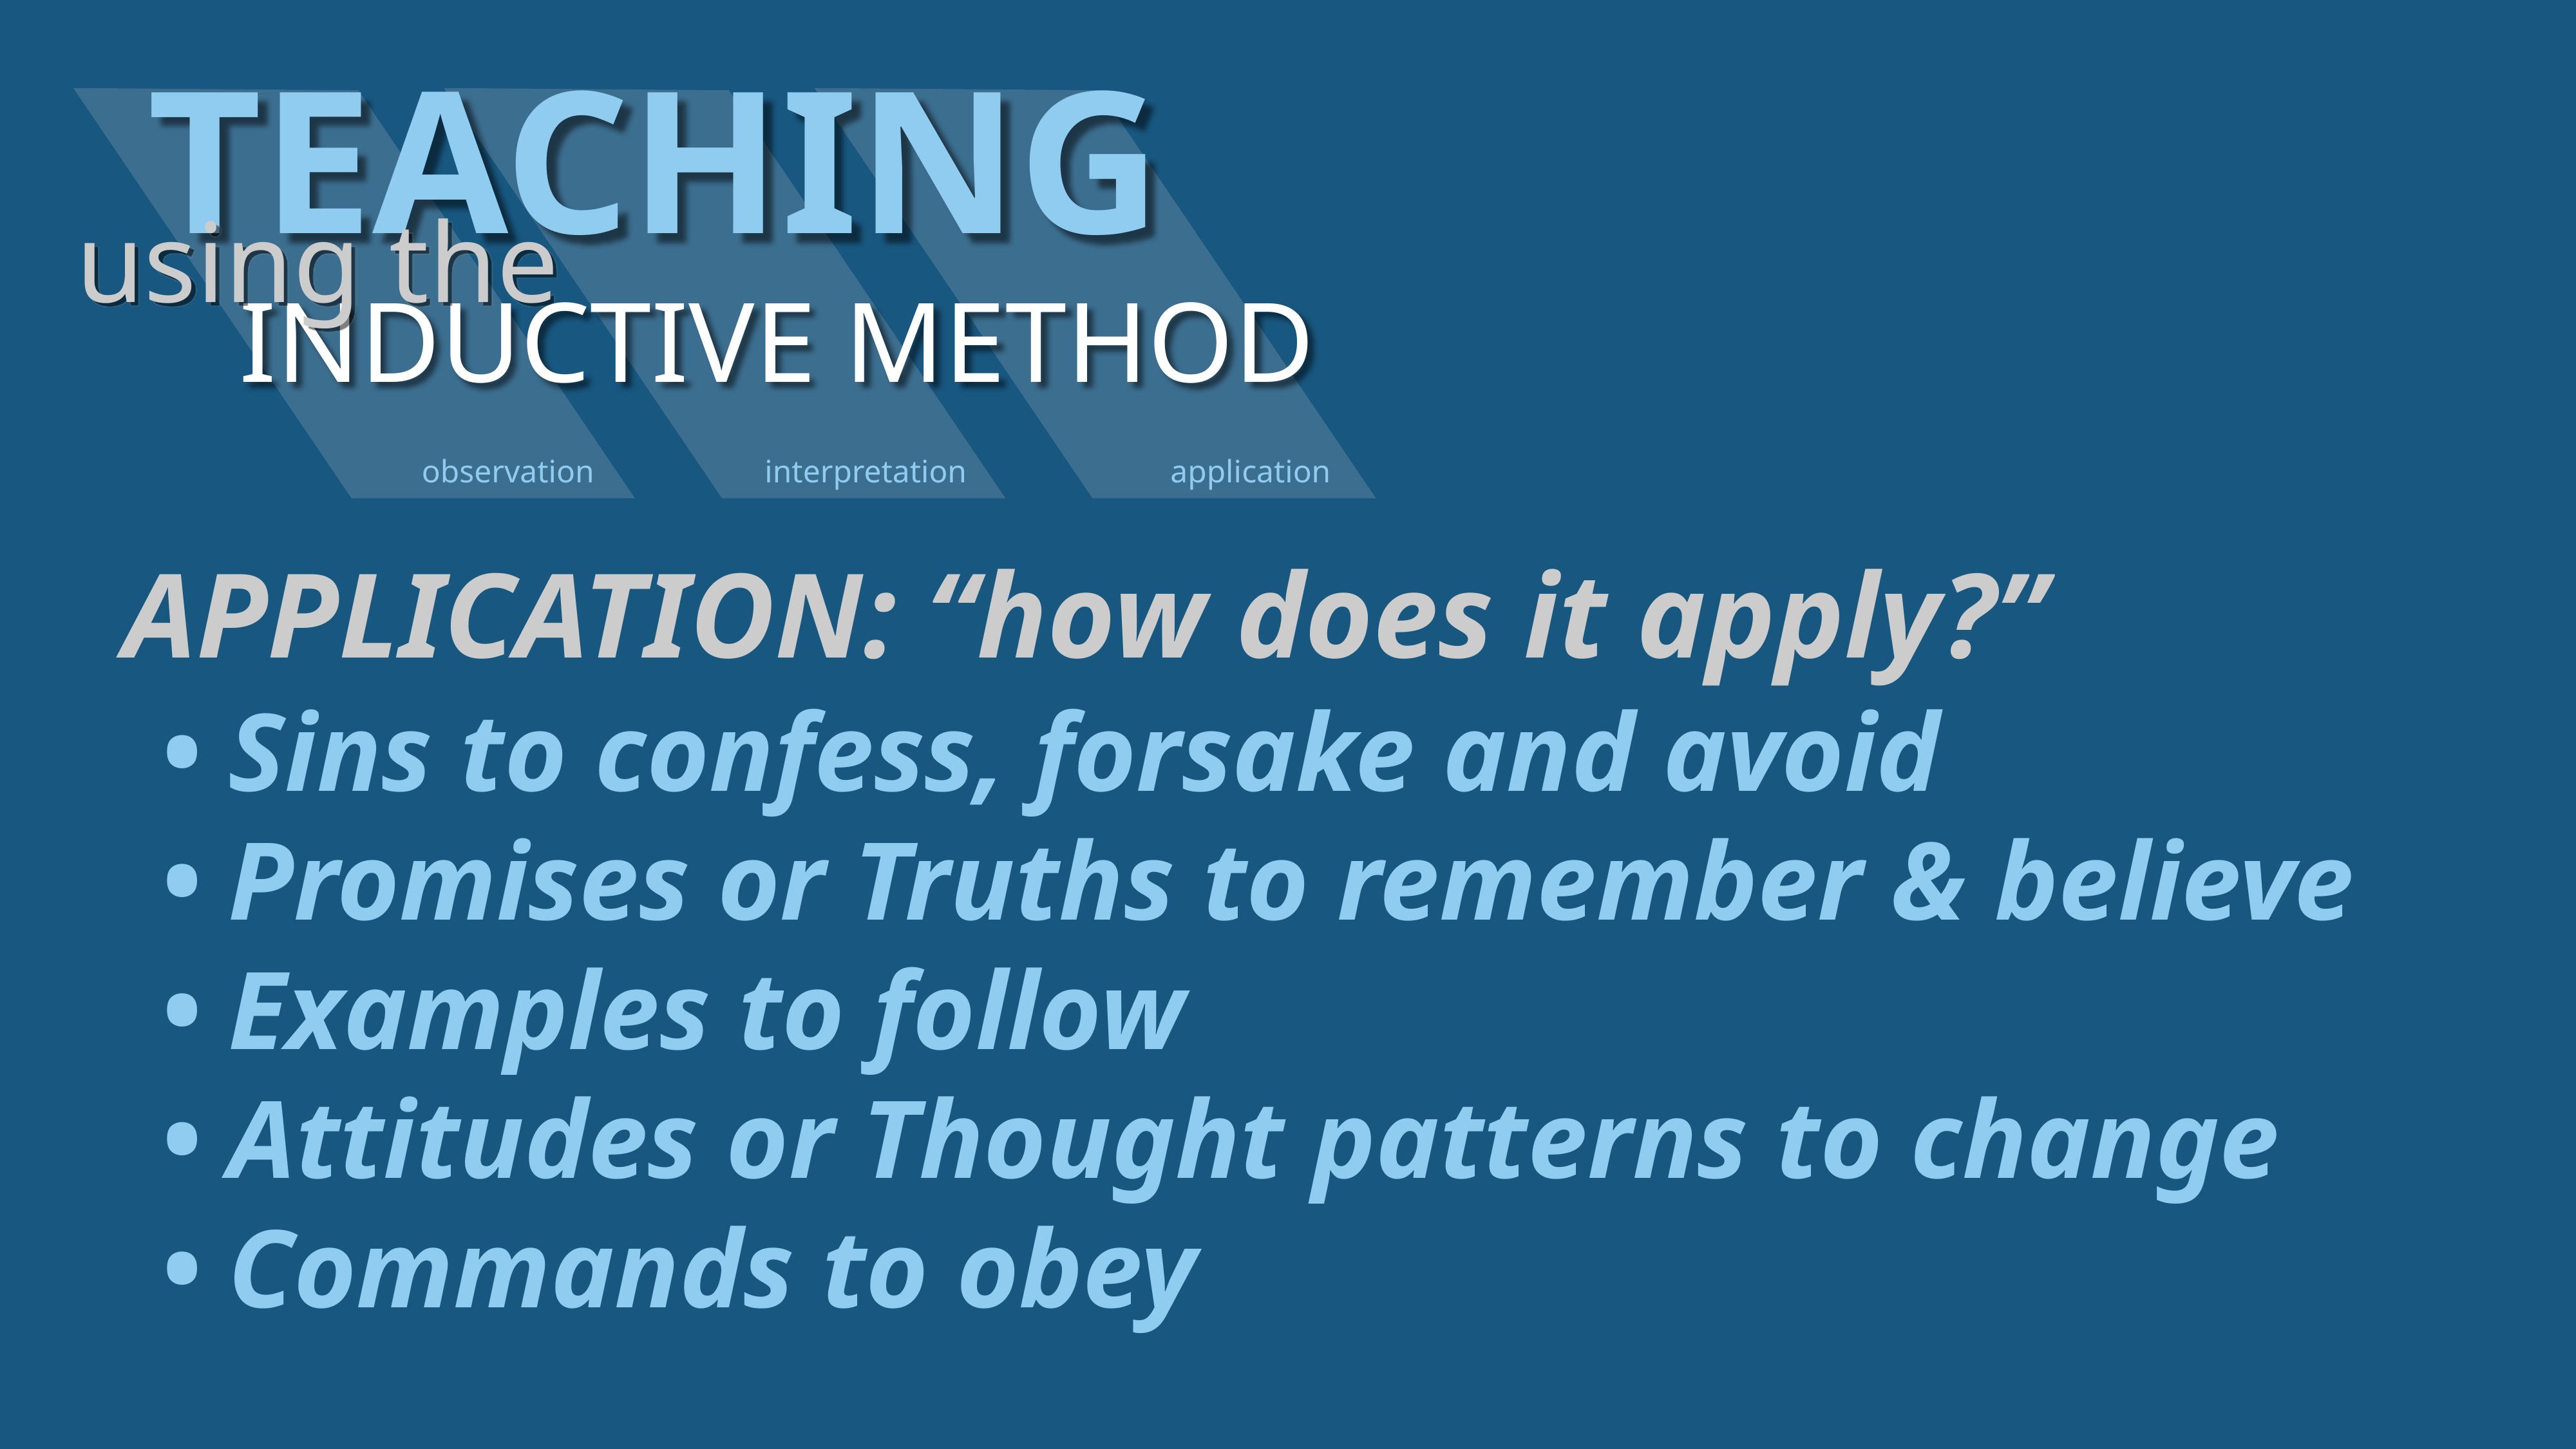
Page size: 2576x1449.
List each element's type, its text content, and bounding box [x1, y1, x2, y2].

text_box APPLICATION: “how does it apply?” [118, 562, 2458, 686]
text_box • Sins to confess, forsake and avoid [155, 703, 2163, 817]
text_box • Commands to obey [155, 1219, 2495, 1334]
text_box • Attitudes or Thought patterns to change [155, 1090, 2495, 1204]
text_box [73, 14, 1376, 498]
text_box • Promises or Truths to remember & believe [155, 832, 2495, 947]
text_box • Examples to follow [155, 961, 2495, 1075]
